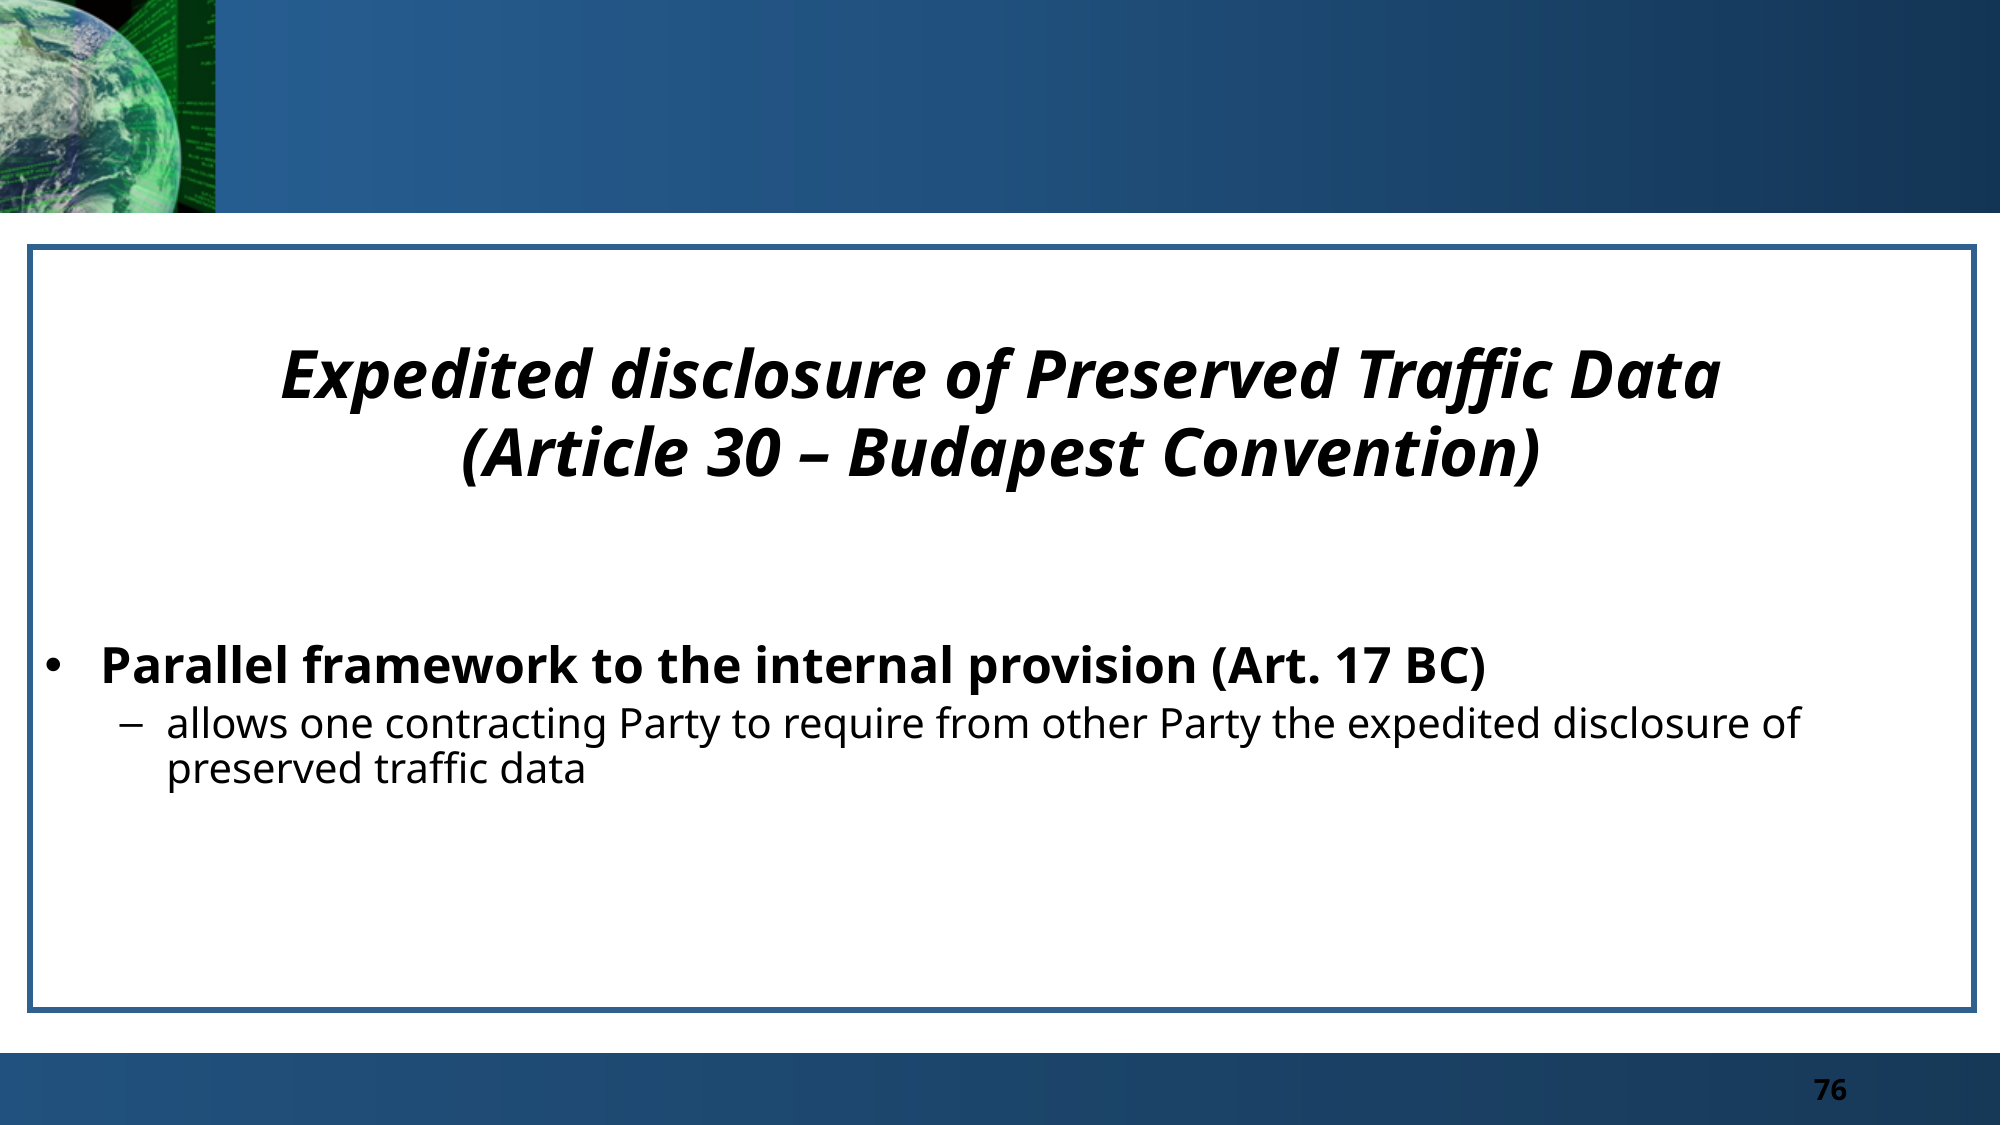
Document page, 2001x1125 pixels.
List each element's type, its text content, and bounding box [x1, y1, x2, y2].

picture [0, 0, 2000, 213]
slide_number 76 [1412, 1061, 1863, 1121]
text_box Expedited disclosure of Preserved Traffic Data (Article 30 – Budapest Convention) Parallel framework to the internal provision (Art. 17 BC) allows one contracting Party to require from other Party the expedited disclosure of preserved traffic data [29, 246, 1975, 1010]
